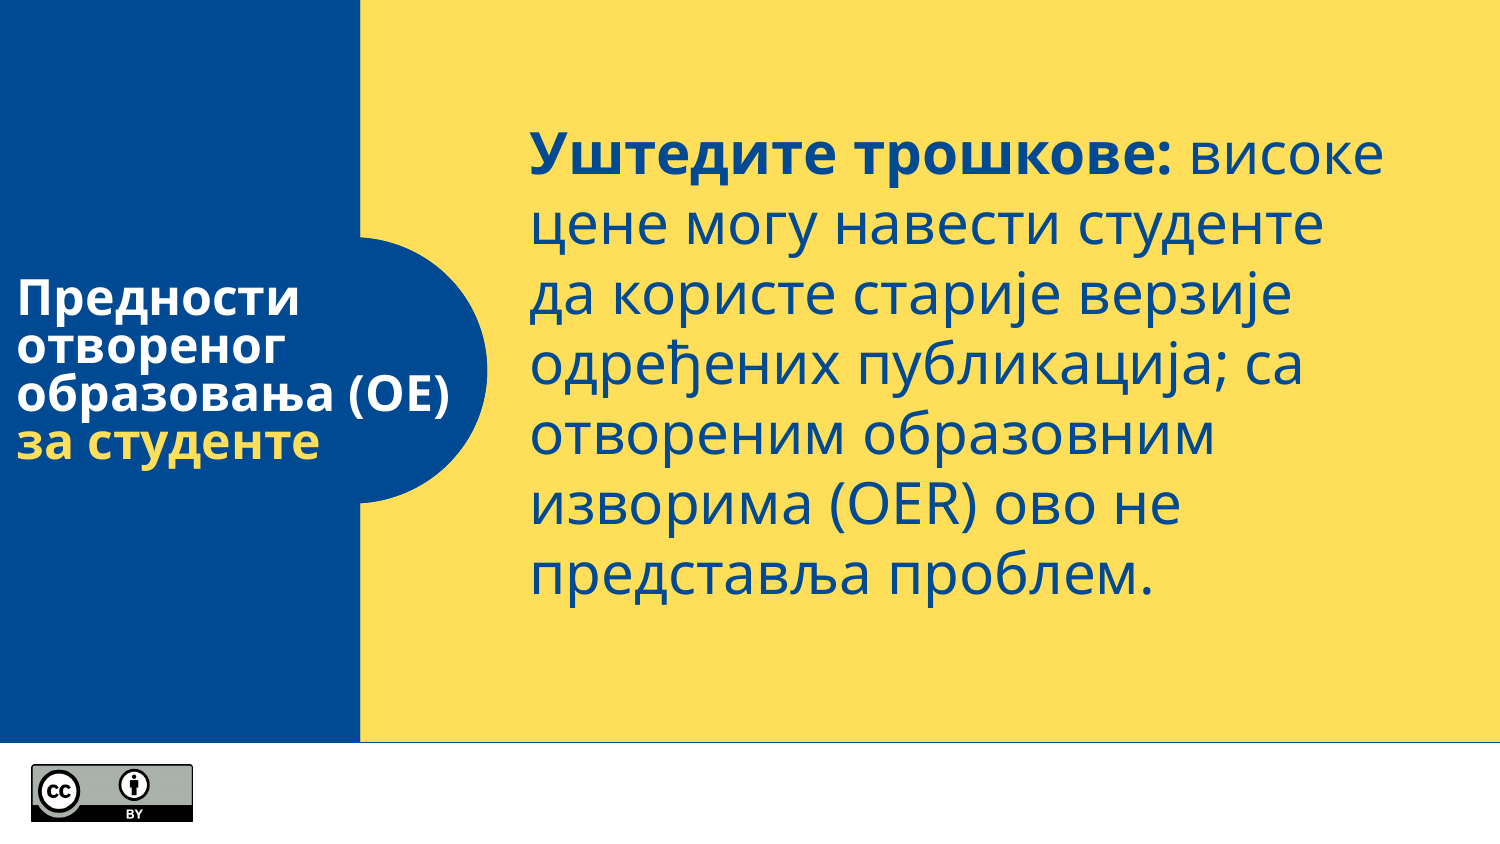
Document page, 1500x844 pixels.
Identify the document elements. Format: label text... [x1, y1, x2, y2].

text_box [284, 485, 421, 504]
text_box [0, 0, 361, 742]
text_box Предности отвореног образовања (ОЕ) за студенте [1, 262, 488, 485]
picture [31, 764, 193, 822]
text_box [0, 750, 1500, 844]
text_box [274, 237, 431, 262]
text_box Уштедите трошкове: високе цене могу навести студенте да користе старије верзије одређених публикација; са отвореним образовним изворима (OER) ово не представља проблем. [514, 101, 1402, 622]
